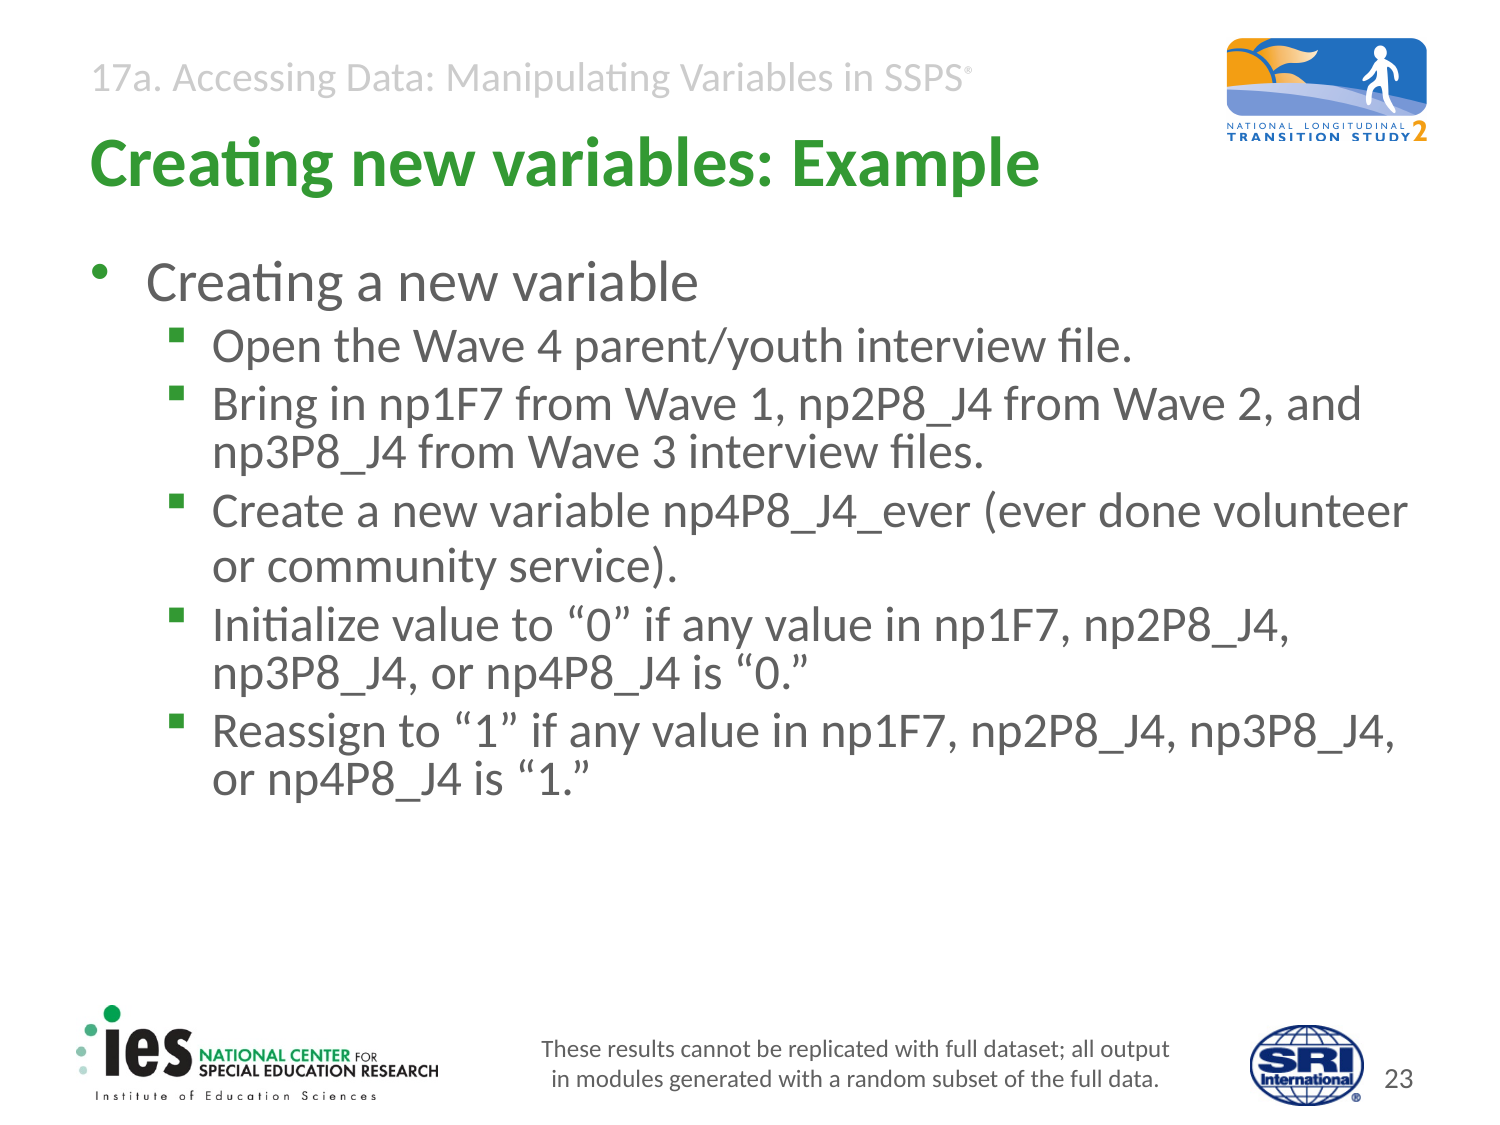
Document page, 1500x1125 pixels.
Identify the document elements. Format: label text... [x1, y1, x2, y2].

title Creating new variables: Example [74, 90, 1426, 226]
slide_number 22 [1324, 1051, 1429, 1125]
picture [1250, 1025, 1364, 1106]
footer These results cannot be replicated with full dataset; all output in modules generated with a random subset of the full data. [437, 1024, 1276, 1104]
list Creating a new variable Open the Wave 4 parent/youth interview file. Bring in np1F7 from Wave 1, np2P8_J4 from Wave 2, and np3P8_J4 from Wave 3 interview files. Create a new variable np4P8_J4_ever (ever done volunteer or community service). Initialize value to “0” if any value in np1F7, np2P8_J4, np3P8_J4, or np4P8_J4 is “0.” Reassign to “1” if any value in np1F7, np2P8_J4, np3P8_J4, or np4P8_J4 is “1.” [74, 243, 1426, 987]
picture [76, 1005, 438, 1100]
